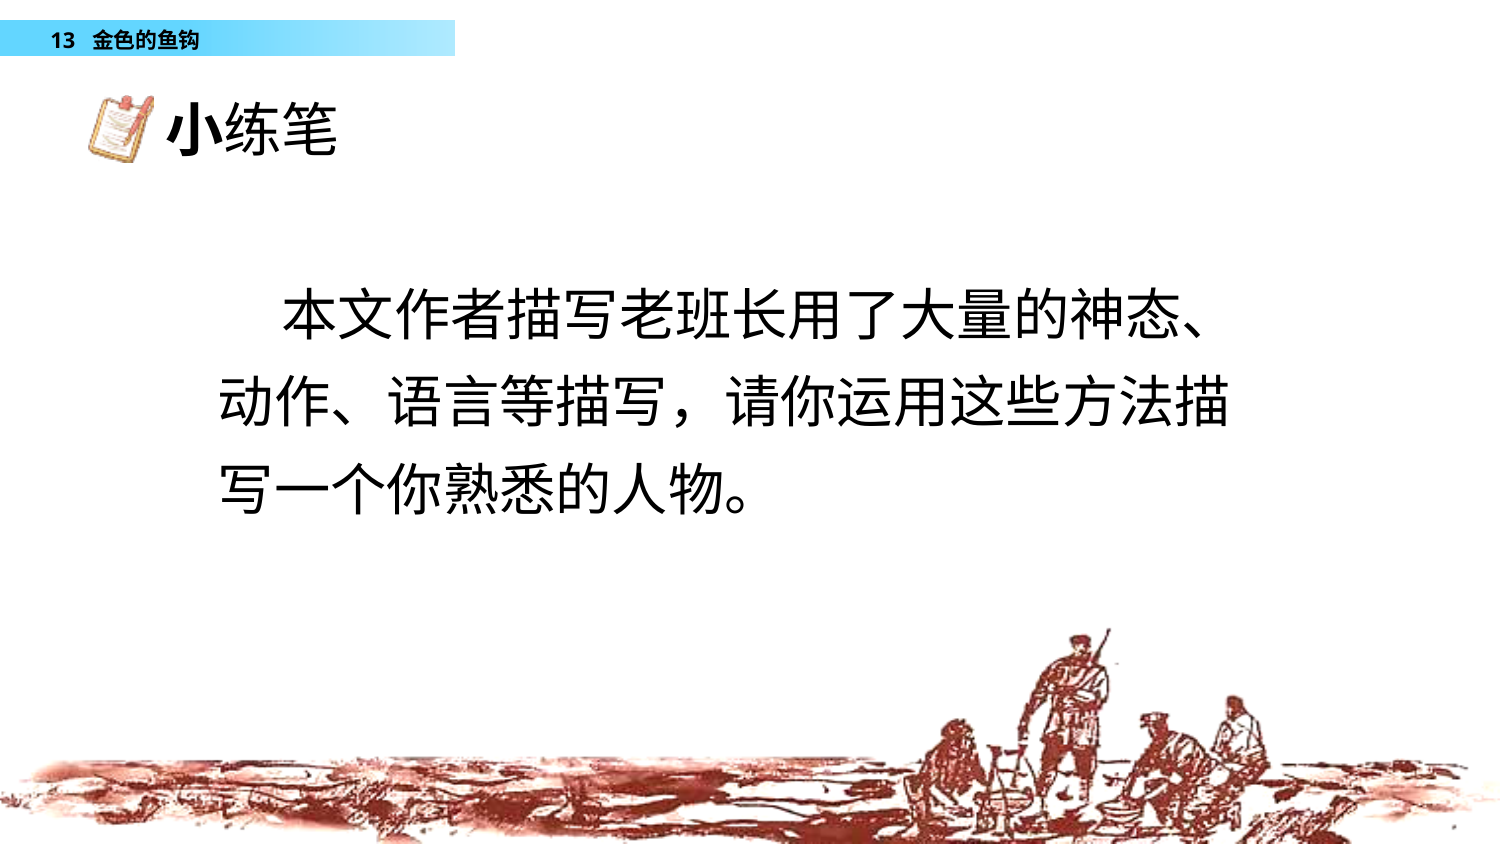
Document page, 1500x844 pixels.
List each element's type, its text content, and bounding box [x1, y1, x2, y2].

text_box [84, 87, 371, 170]
text_box 本文作者描写老班长用了大量的神态、动作、语言等描写，请你运用这些方法描写一个你熟悉的人物。 [206, 252, 1283, 528]
